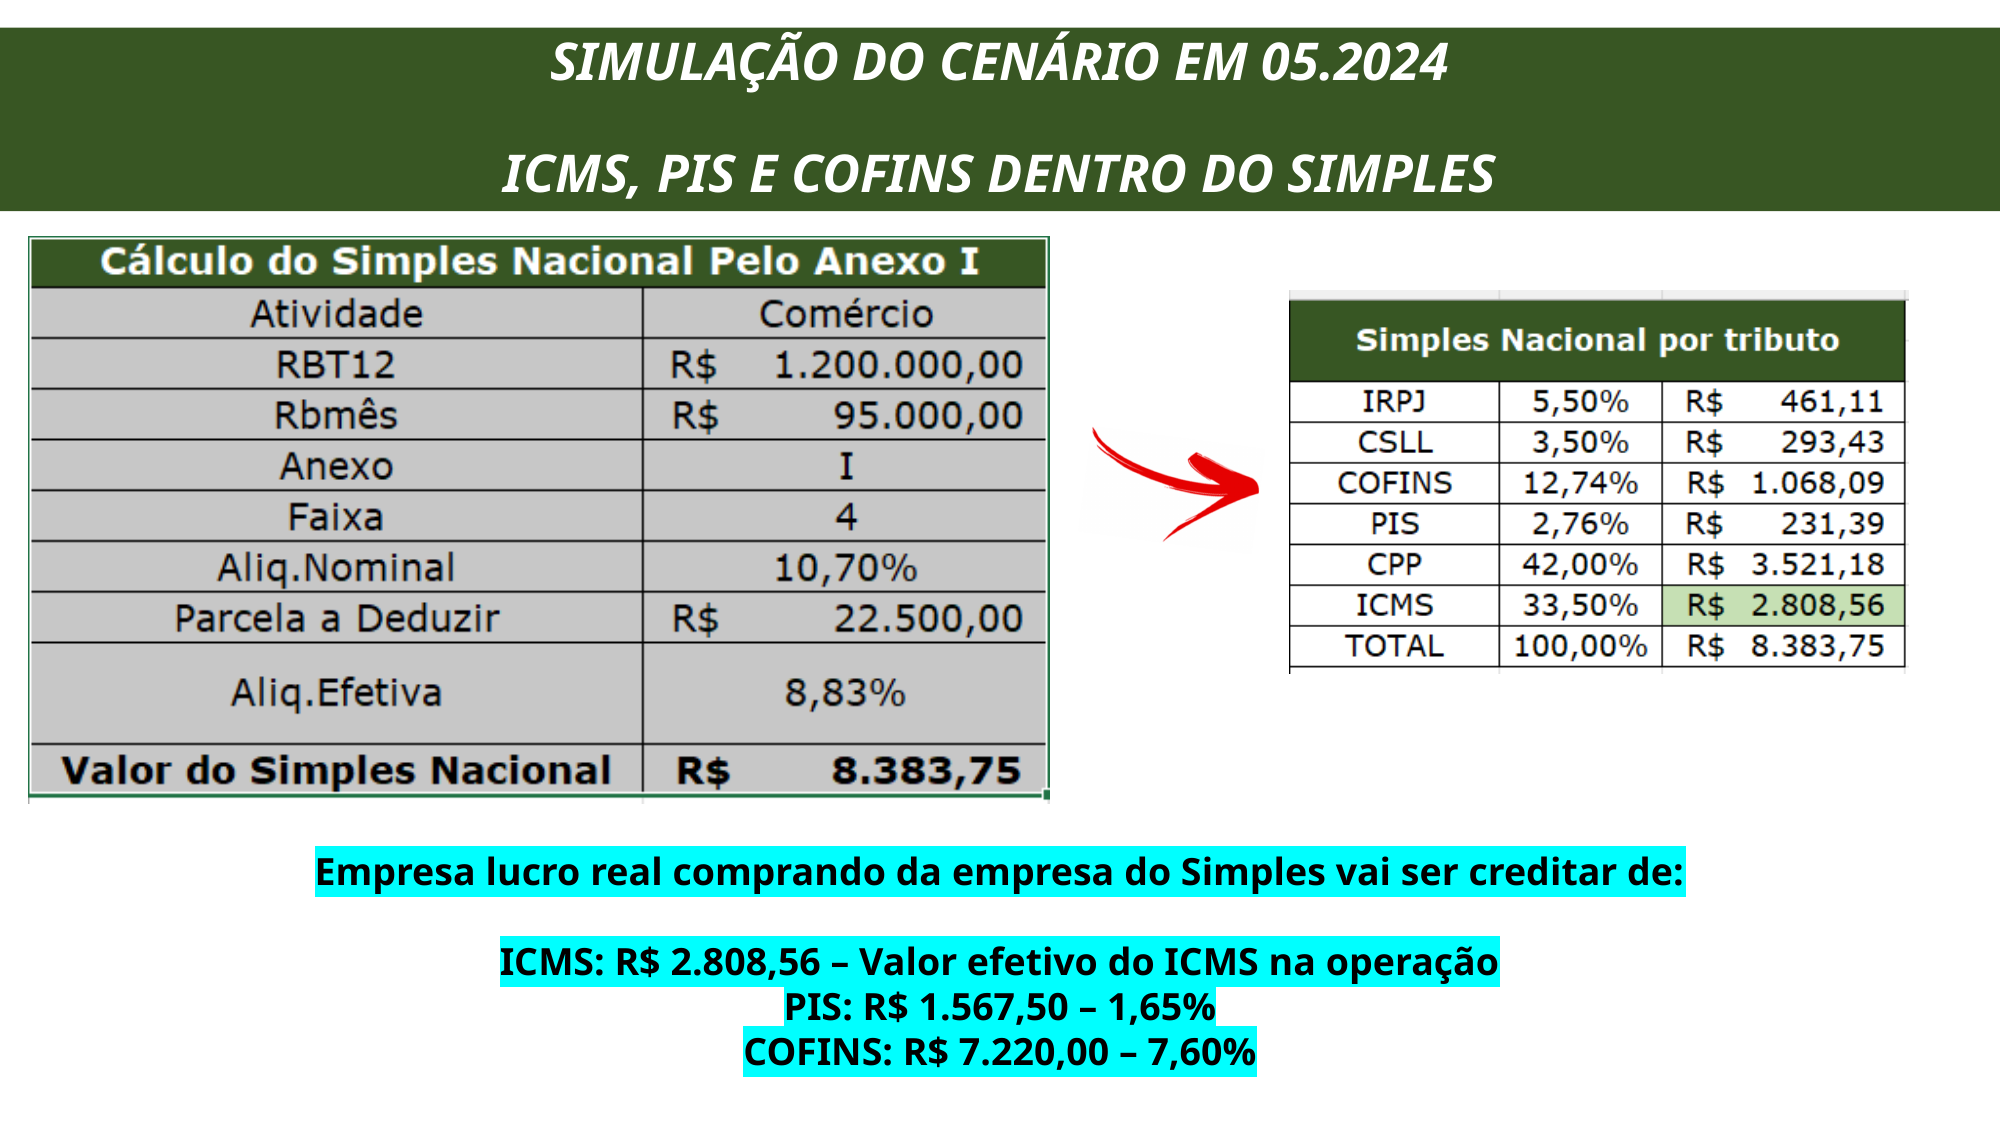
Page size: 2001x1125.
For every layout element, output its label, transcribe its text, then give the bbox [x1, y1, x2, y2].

picture [1289, 290, 1909, 674]
text_box SIMULAÇÃO DO CENÁRIO EM 05.2024 ICMS, PIS E COFINS DENTRO DO SIMPLES [0, 27, 2000, 212]
picture [1079, 427, 1264, 553]
text_box Empresa lucro real comprando da empresa do Simples vai ser creditar de: ICMS: R$ 2.808,56 – Valor efetivo do ICMS na operação PIS: R$ 1.567,50 – 1,65% COFINS: R$ 7.220,00 – 7,60% [0, 635, 2000, 1125]
picture [28, 236, 1050, 804]
